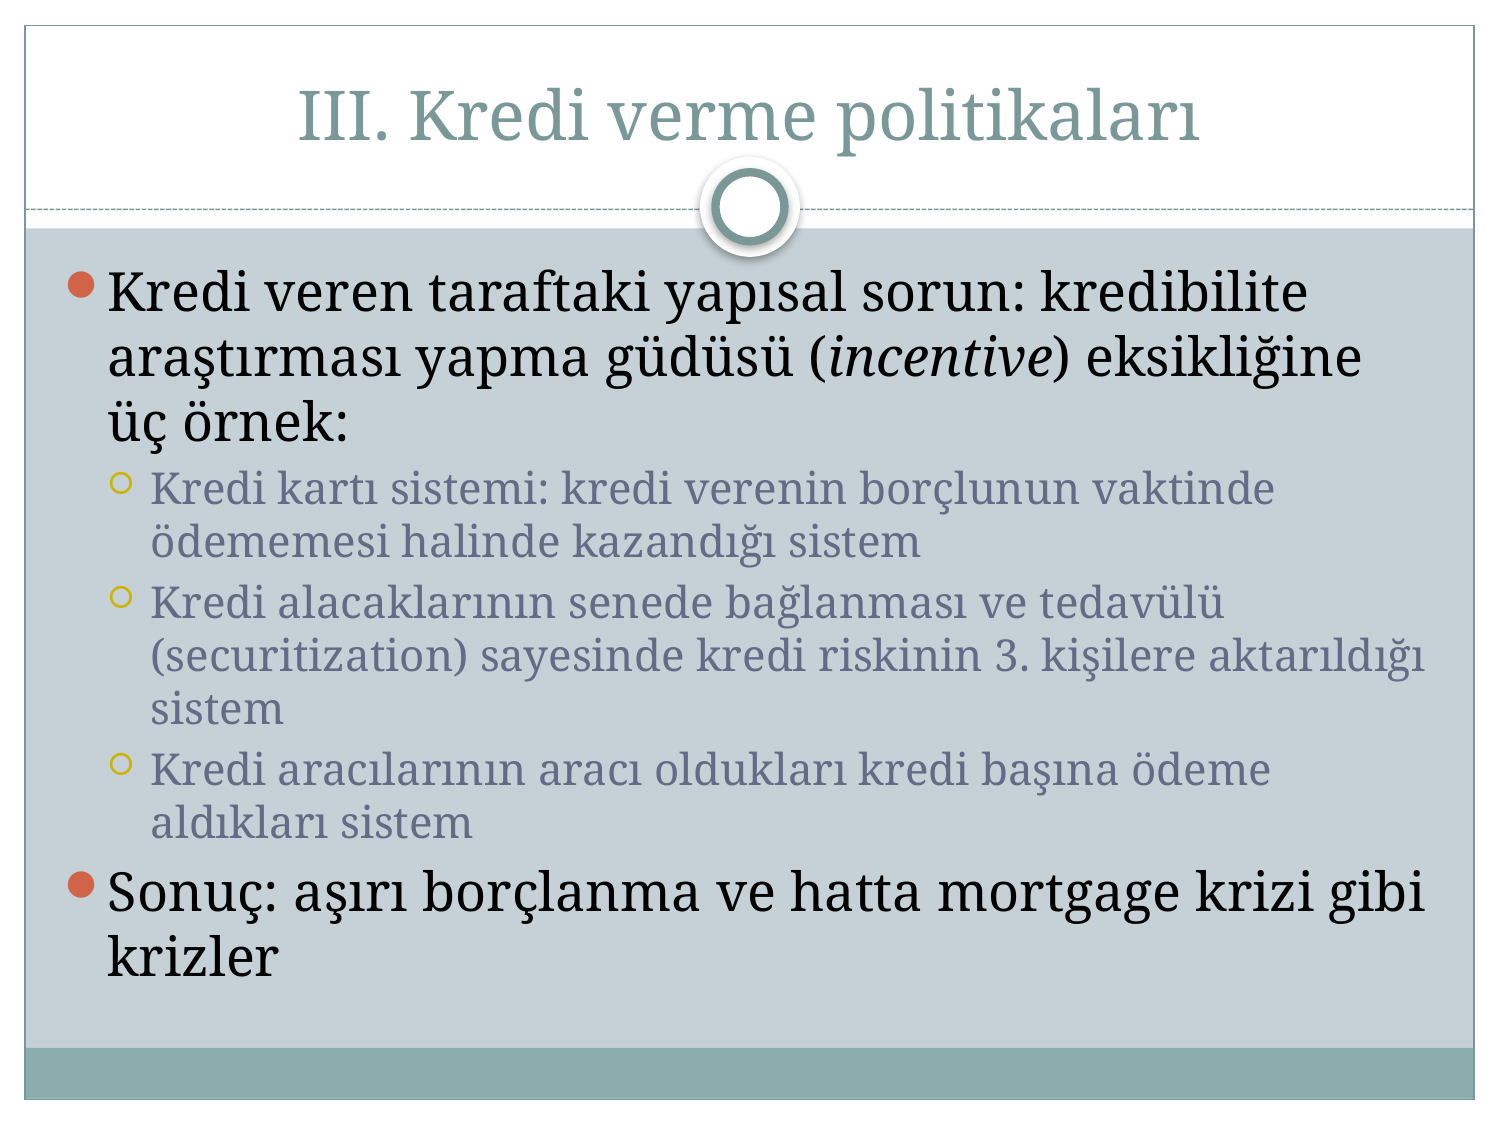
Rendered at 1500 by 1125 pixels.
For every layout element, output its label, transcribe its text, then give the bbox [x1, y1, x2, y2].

list Kredi veren taraftaki yapısal sorun: kredibilite araştırması yapma güdüsü (incentive) eksikliğine üç örnek: Kredi kartı sistemi: kredi verenin borçlunun vaktinde ödememesi halinde kazandığı sistem Kredi alacaklarının senede bağlanması ve tedavülü (securitization) sayesinde kredi riskinin 3. kişilere aktarıldığı sistem Kredi aracılarının aracı oldukları kredi başına ödeme aldıkları sistem Sonuç: aşırı borçlanma ve hatta mortgage krizi gibi krizler [49, 250, 1445, 1001]
title III. Kredi verme politikaları [49, 37, 1450, 162]
